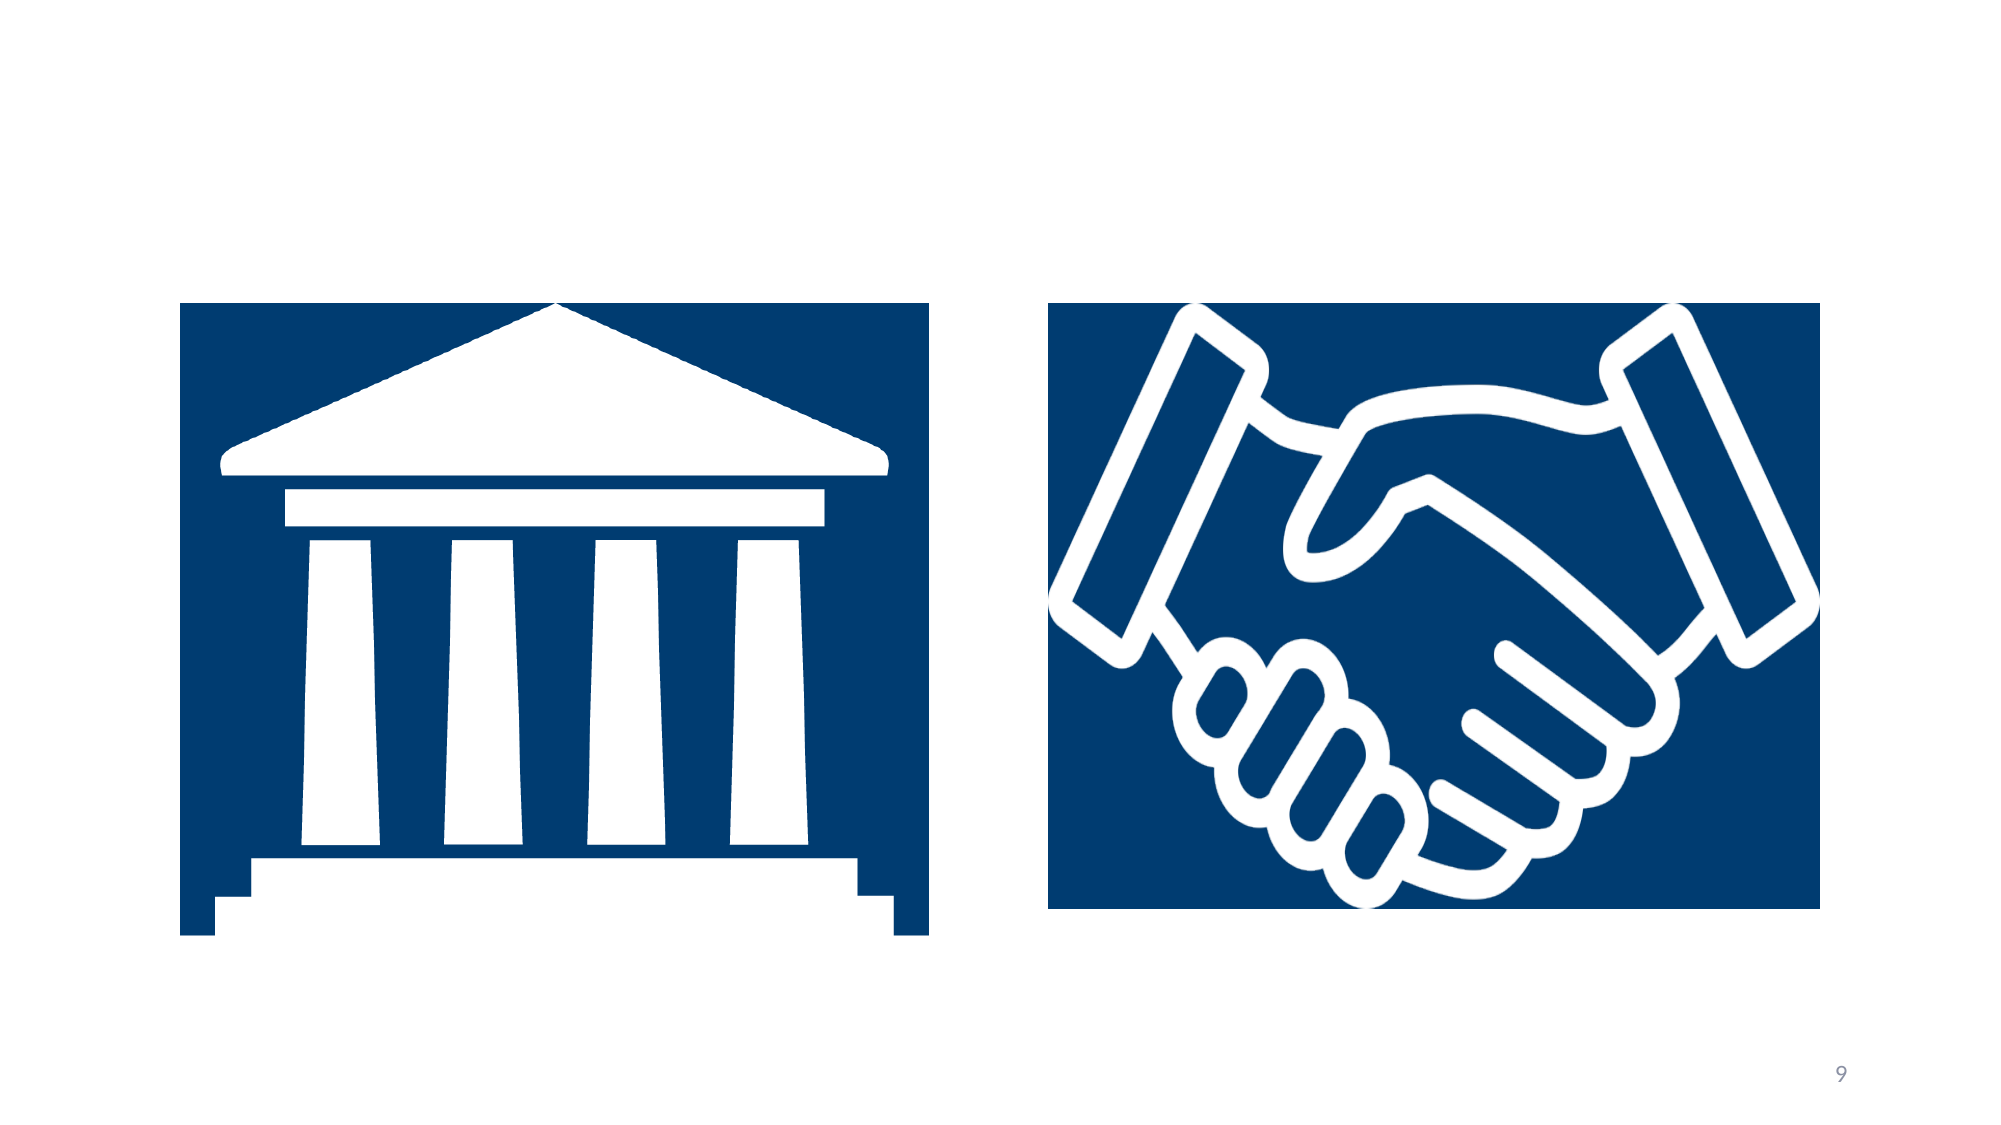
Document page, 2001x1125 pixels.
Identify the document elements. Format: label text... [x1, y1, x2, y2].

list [1048, 303, 1820, 909]
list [180, 303, 929, 975]
slide_number 9 [1412, 1042, 1863, 1103]
